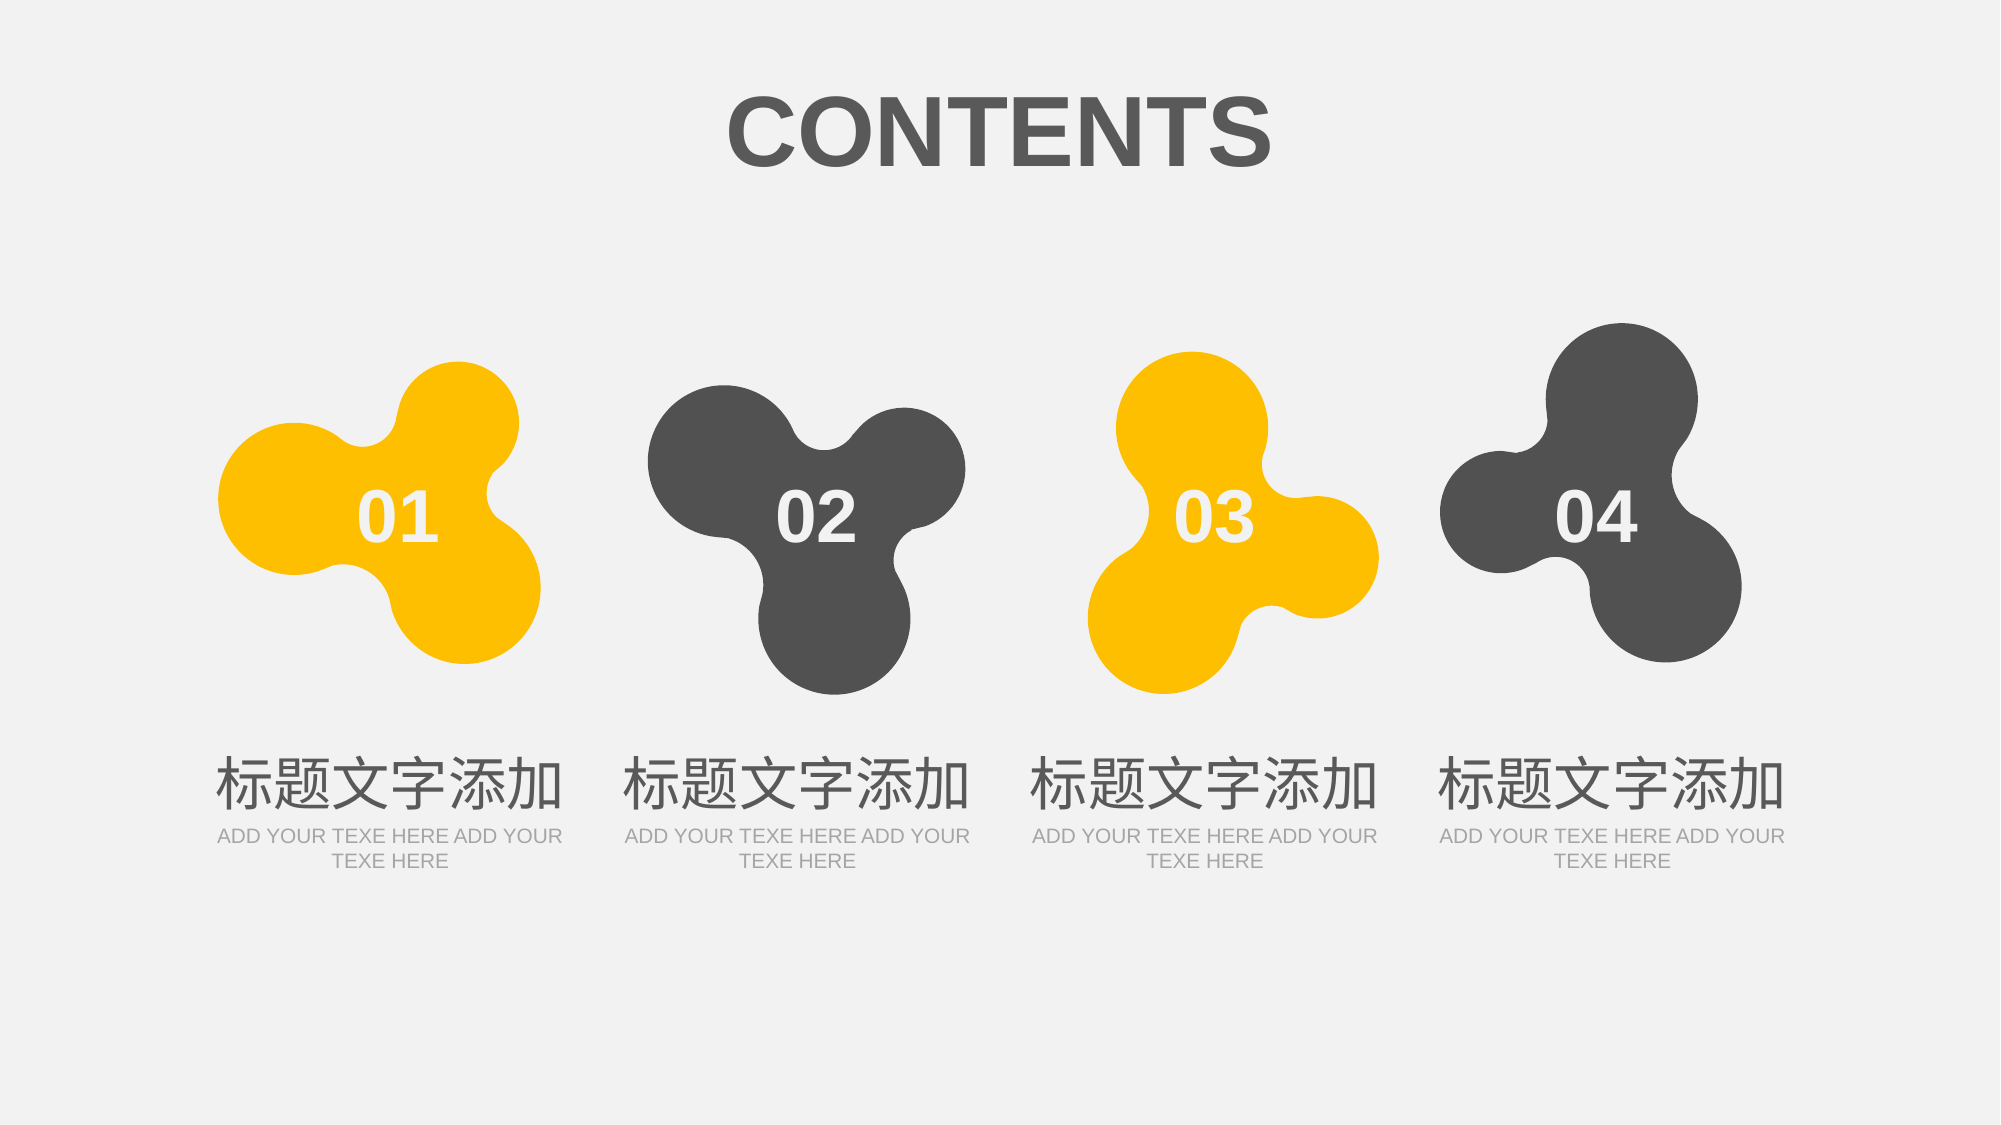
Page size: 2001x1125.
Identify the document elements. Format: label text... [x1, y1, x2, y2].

text_box 01 [341, 459, 455, 565]
text_box 02 [760, 459, 874, 565]
text_box [217, 360, 542, 665]
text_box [1420, 739, 1805, 881]
text_box CONTENTS [710, 59, 1290, 194]
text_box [1012, 739, 1398, 881]
text_box [1086, 350, 1380, 695]
text_box [646, 384, 967, 696]
text_box [1438, 322, 1743, 664]
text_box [605, 739, 990, 881]
text_box 04 [1539, 459, 1653, 565]
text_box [197, 739, 583, 881]
text_box 03 [1158, 459, 1272, 565]
